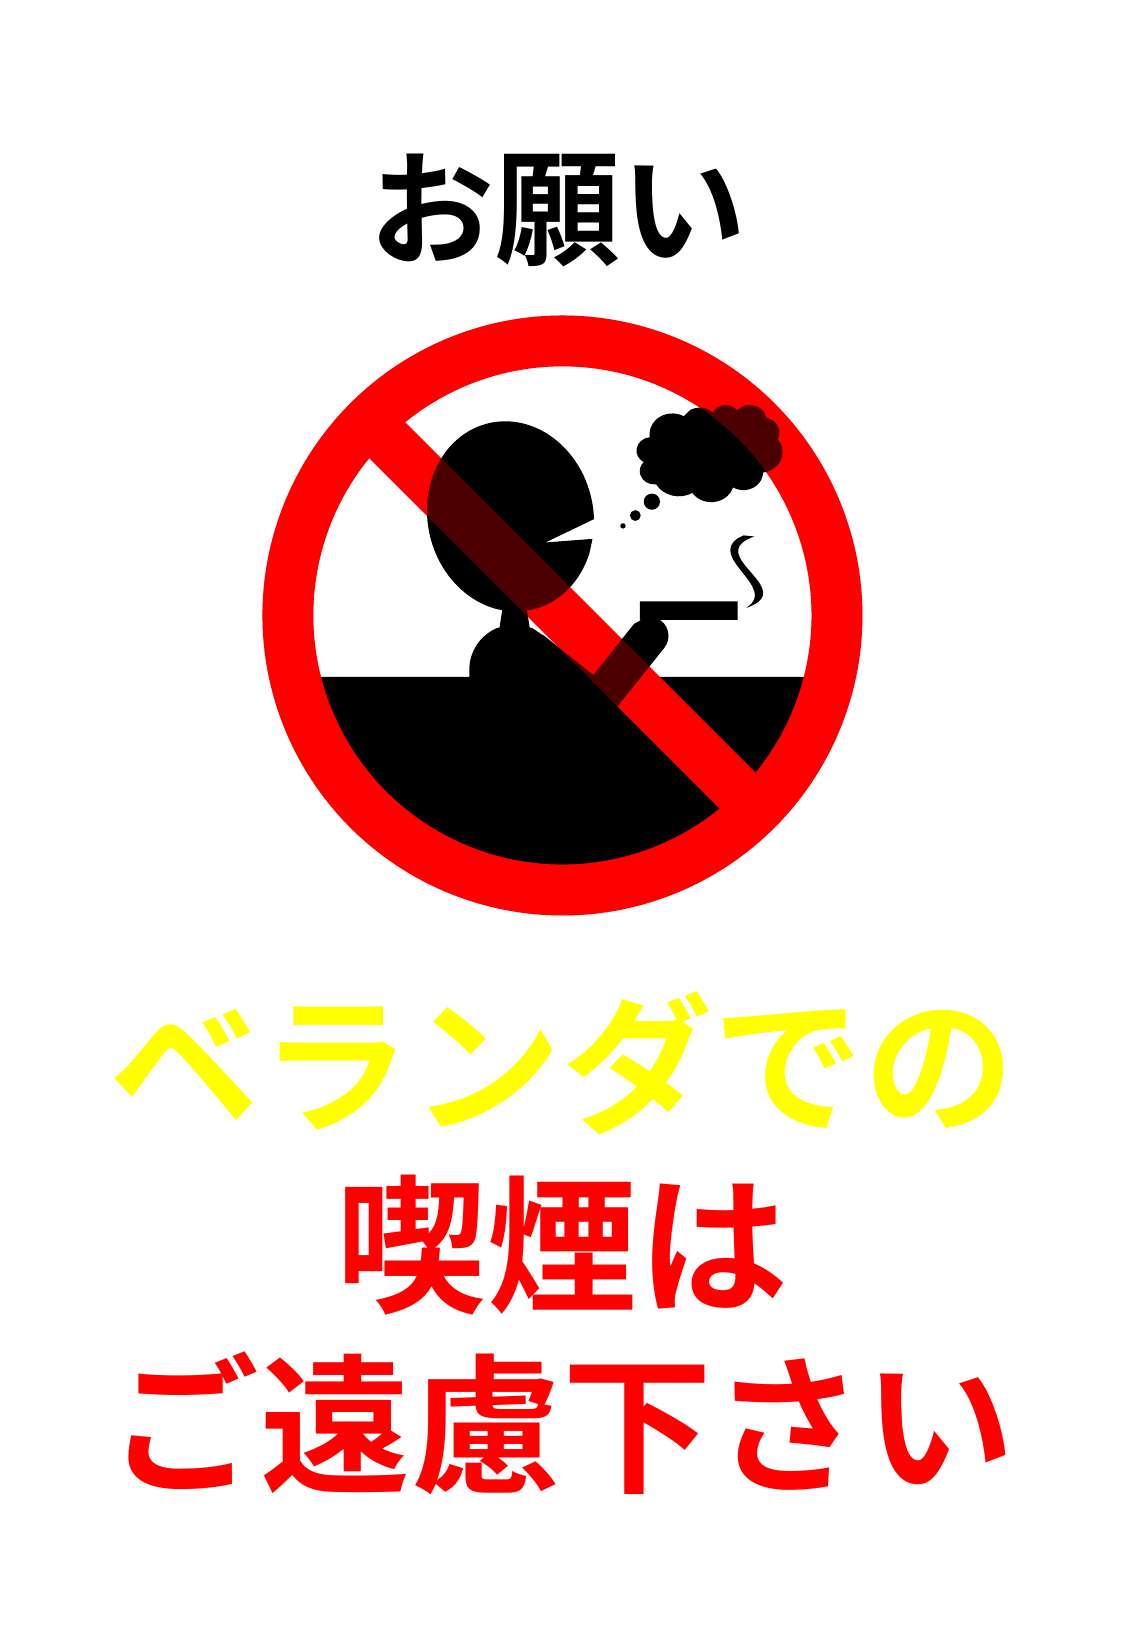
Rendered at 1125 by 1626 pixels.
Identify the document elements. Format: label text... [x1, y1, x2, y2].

text_box ベランダでの 喫煙は ご遠慮下さい [0, 963, 1125, 1519]
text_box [262, 315, 863, 916]
text_box お願い [0, 122, 1125, 288]
